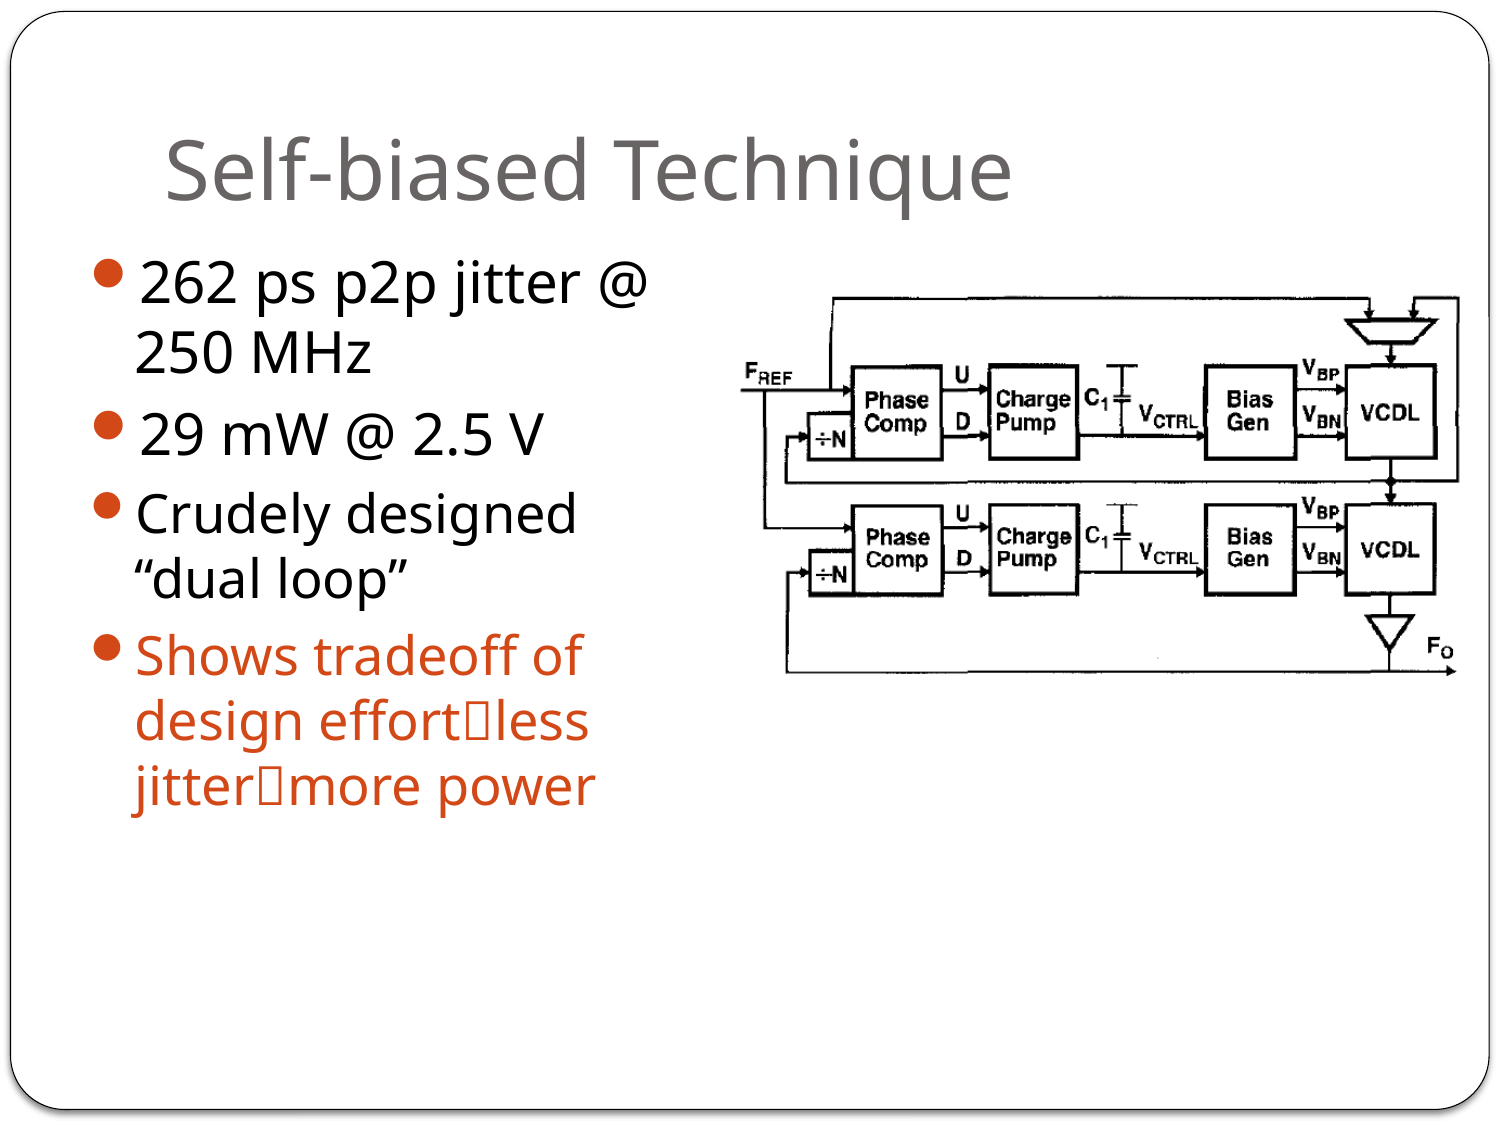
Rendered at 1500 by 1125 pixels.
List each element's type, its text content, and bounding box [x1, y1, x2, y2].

list 262 ps p2p jitter @ 250 MHz 29 mW @ 2.5 V Crudely designed “dual loop” Shows tradeoff of design effortless jittermore power [75, 237, 725, 1050]
picture [712, 274, 1479, 688]
title Self-biased Technique [150, 45, 1425, 233]
